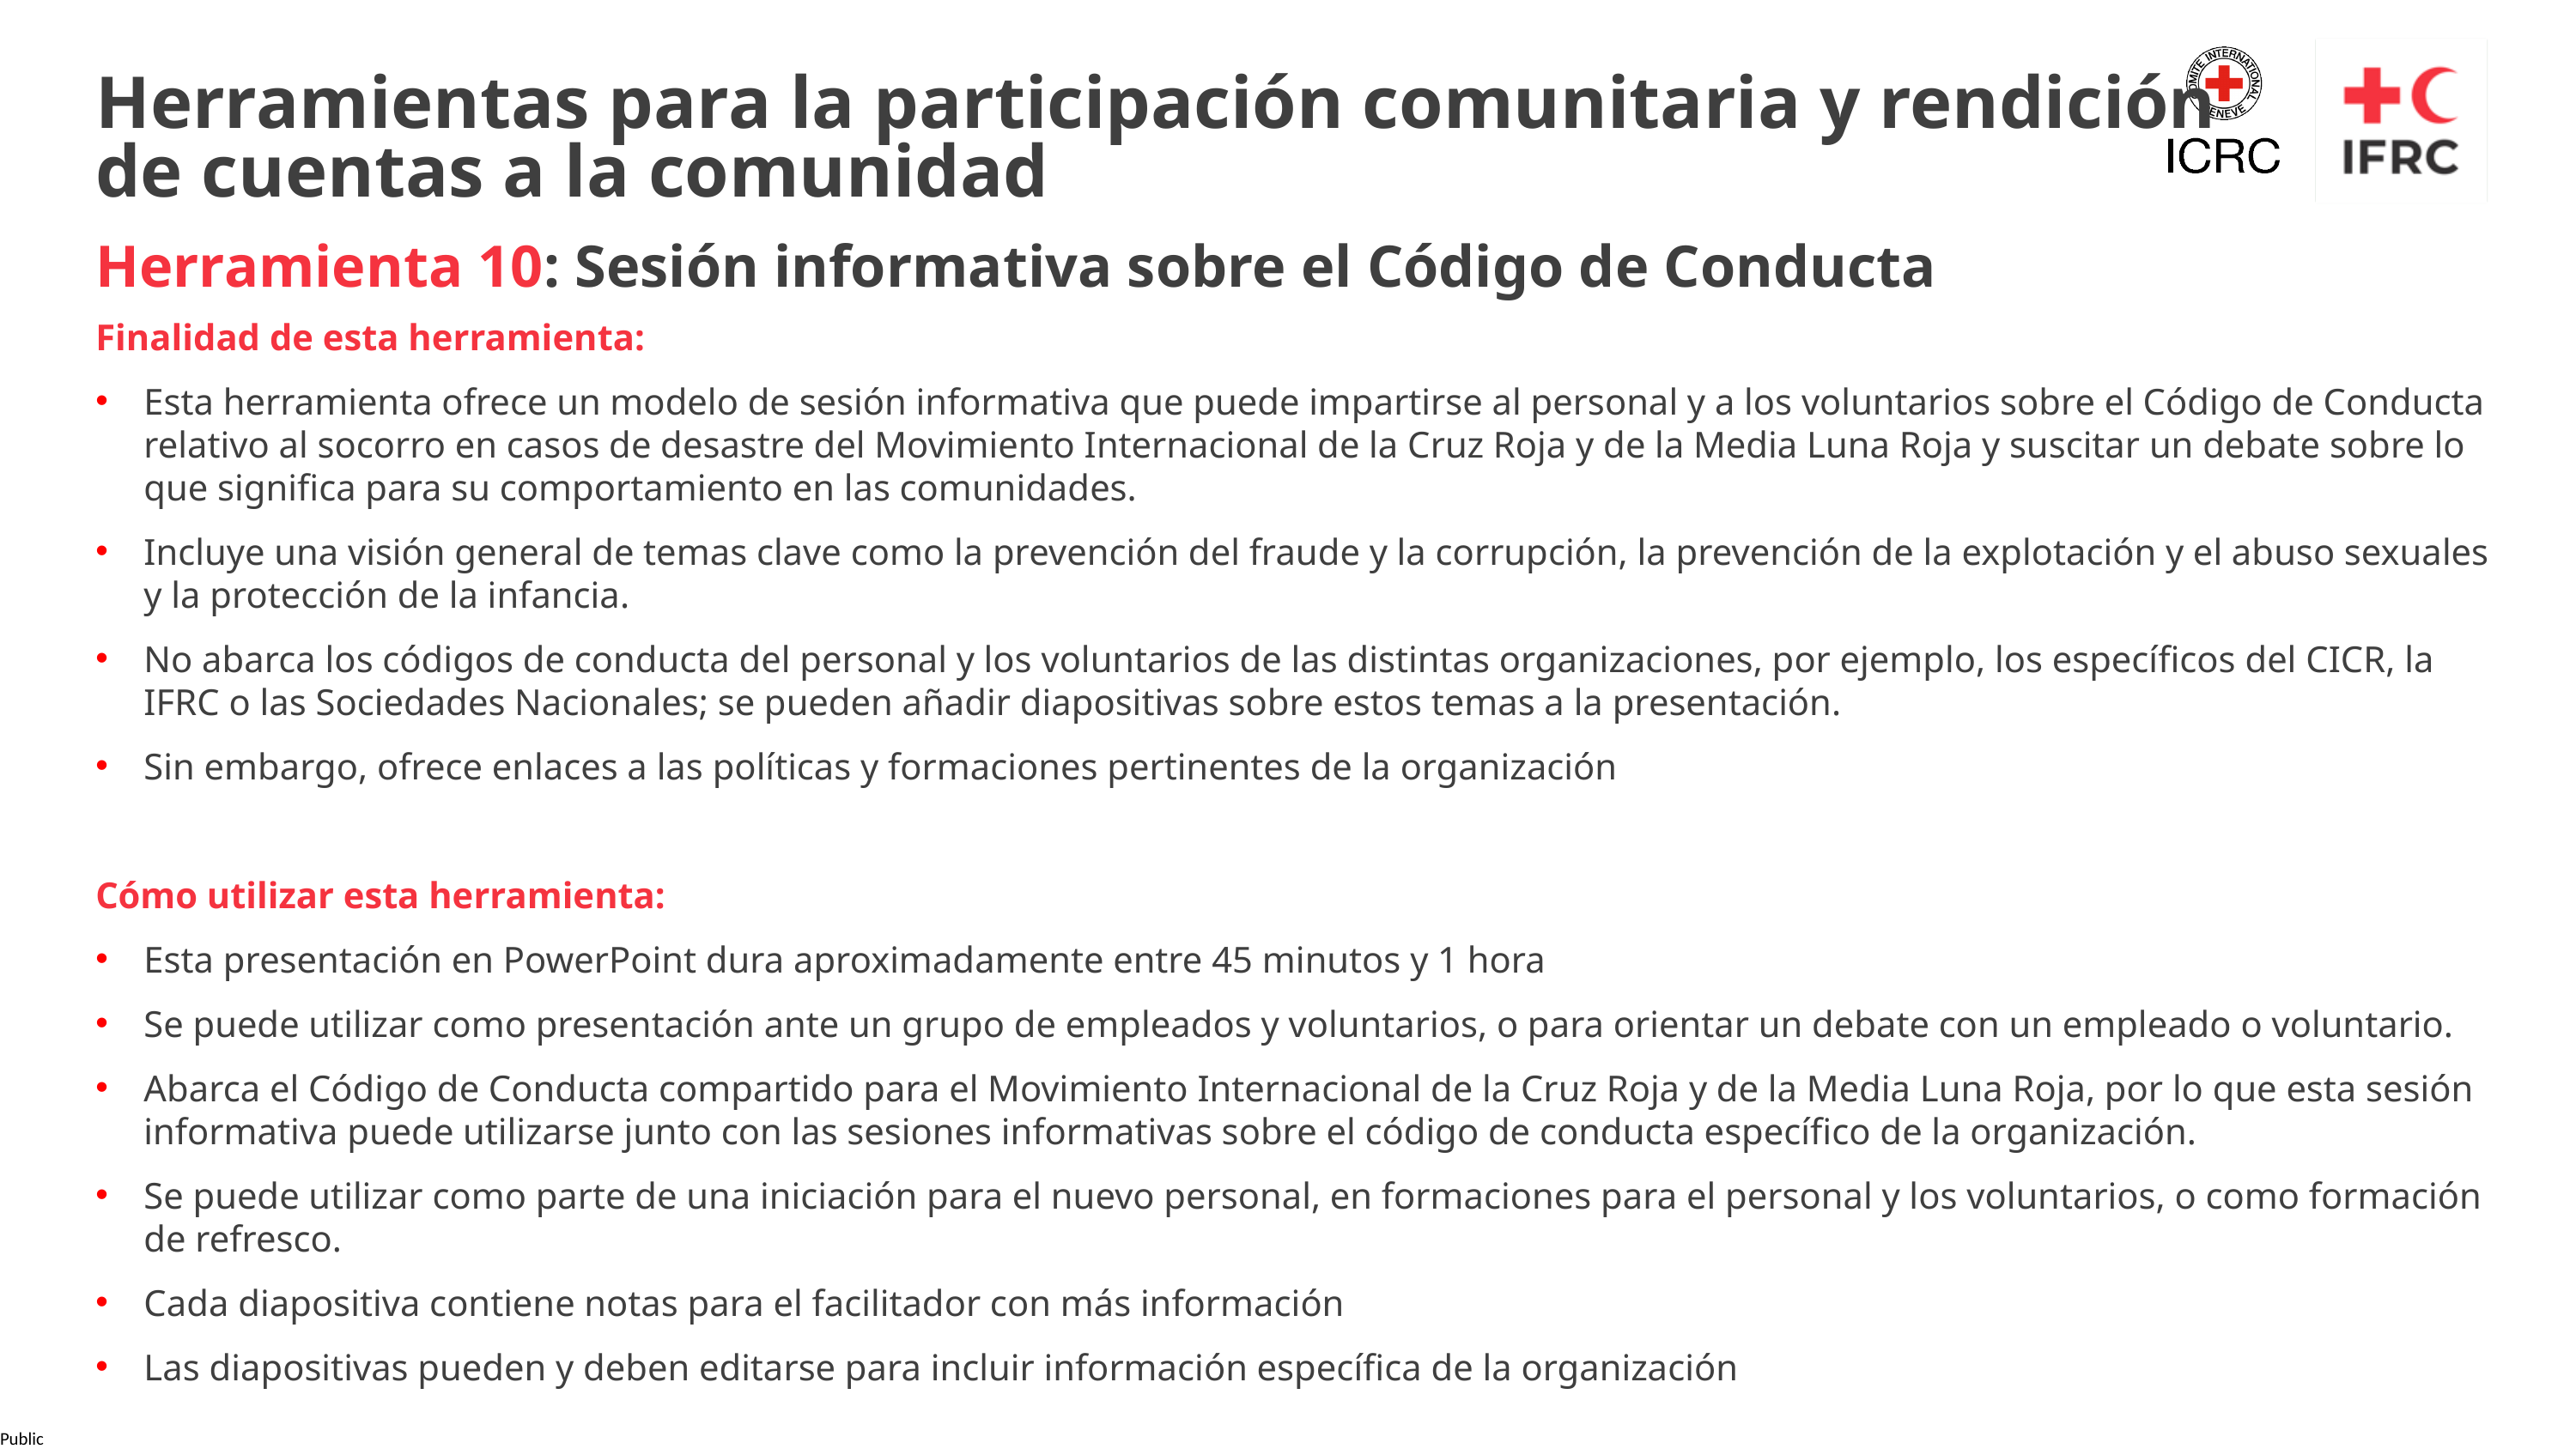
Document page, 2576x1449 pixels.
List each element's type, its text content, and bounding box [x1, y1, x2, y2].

picture [2168, 0, 2543, 258]
text_box Finalidad de esta herramienta: Esta herramienta ofrece un modelo de sesión informativa que puede impartirse al personal y a los voluntarios sobre el Código de Conducta relativo al socorro en casos de desastre del Movimiento Internacional de la Cruz Roja y de la Media Luna Roja y suscitar un debate sobre lo que significa para su comportamiento en las comunidades. Incluye una visión general de temas clave como la prevención del fraude y la corrupción, la prevención de la explotación y el abuso sexuales y la protección de la infancia. No abarca los códigos de conducta del personal y los voluntarios de las distintas organizaciones, por ejemplo, los específicos del CICR, la IFRC o las Sociedades Nacionales; se pueden añadir diapositivas sobre estos temas a la presentación. Sin embargo, ofrece enlaces a las políticas y formaciones pertinentes de la organización Cómo utilizar esta herramienta: Esta presentación en PowerPoint dura aproximadamente entre 45 minutos y 1 hora Se puede utilizar como presentación ante un grupo de empleados y voluntarios, o para orientar un debate con un empleado o voluntario. Abarca el Código de Conducta compartido para el Movimiento Internacional de la Cruz Roja y de la Media Luna Roja, por lo que esta sesión informativa puede utilizarse junto con las sesiones informativas sobre el código de conducta específico de la organización. Se puede utilizar como parte de una iniciación para el nuevo personal, en formaciones para el personal y los voluntarios, o como formación de refresco. Cada diapositiva contiene notas para el facilitador con más información Las diapositivas pueden y deben editarse para incluir información específica de la organización [82, 307, 2504, 1449]
text_box Herramientas para la participación comunitaria y rendición de cuentas a la comunidad Herramienta 10: Sesión informativa sobre el Código de Conducta [82, 67, 2315, 305]
